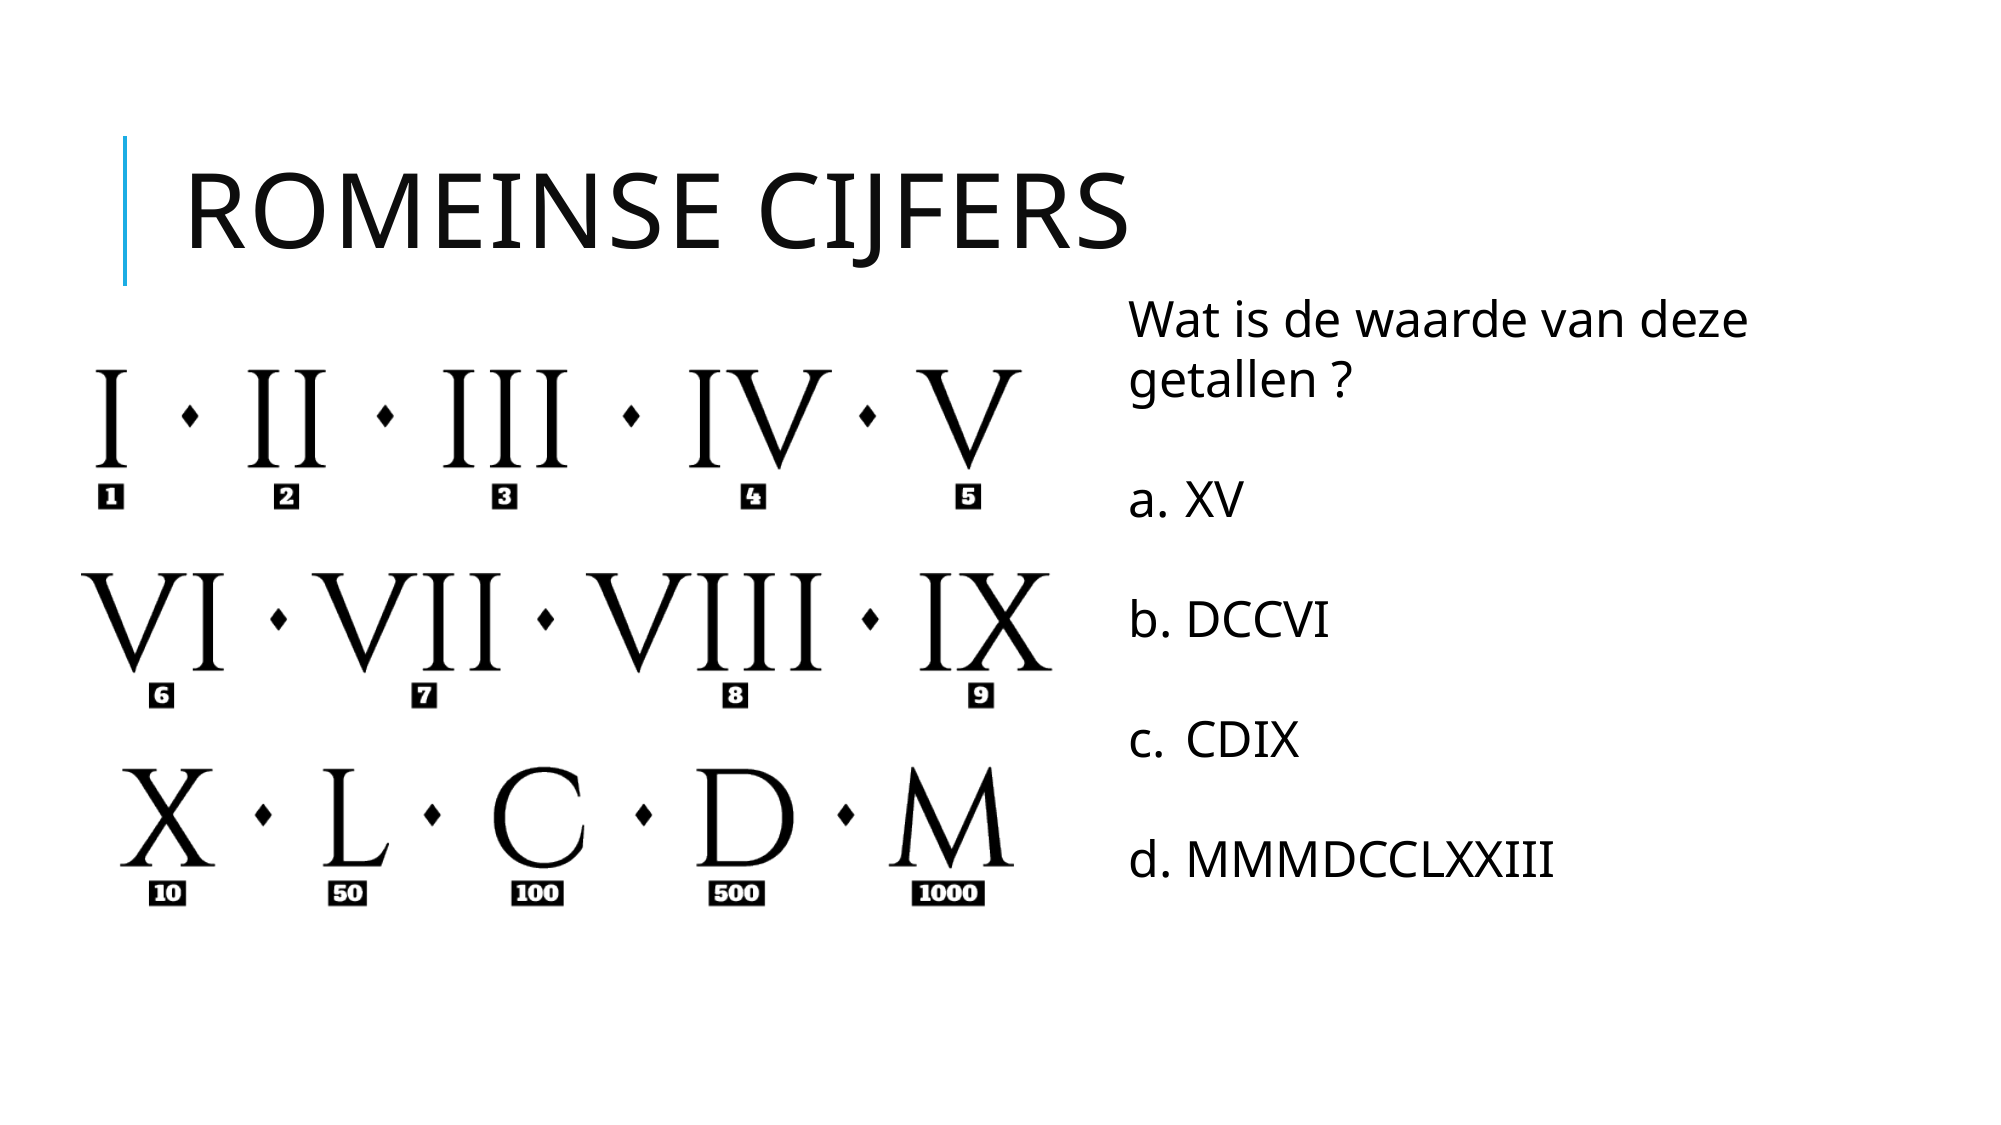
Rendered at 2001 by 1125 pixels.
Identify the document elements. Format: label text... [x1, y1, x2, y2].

picture [80, 368, 1053, 907]
text_box Wat is de waarde van deze getallen ? XV DCCVI CDIX MMMDCCLXXIII [1114, 279, 1935, 940]
title Romeinse cijfers [168, 96, 1763, 342]
